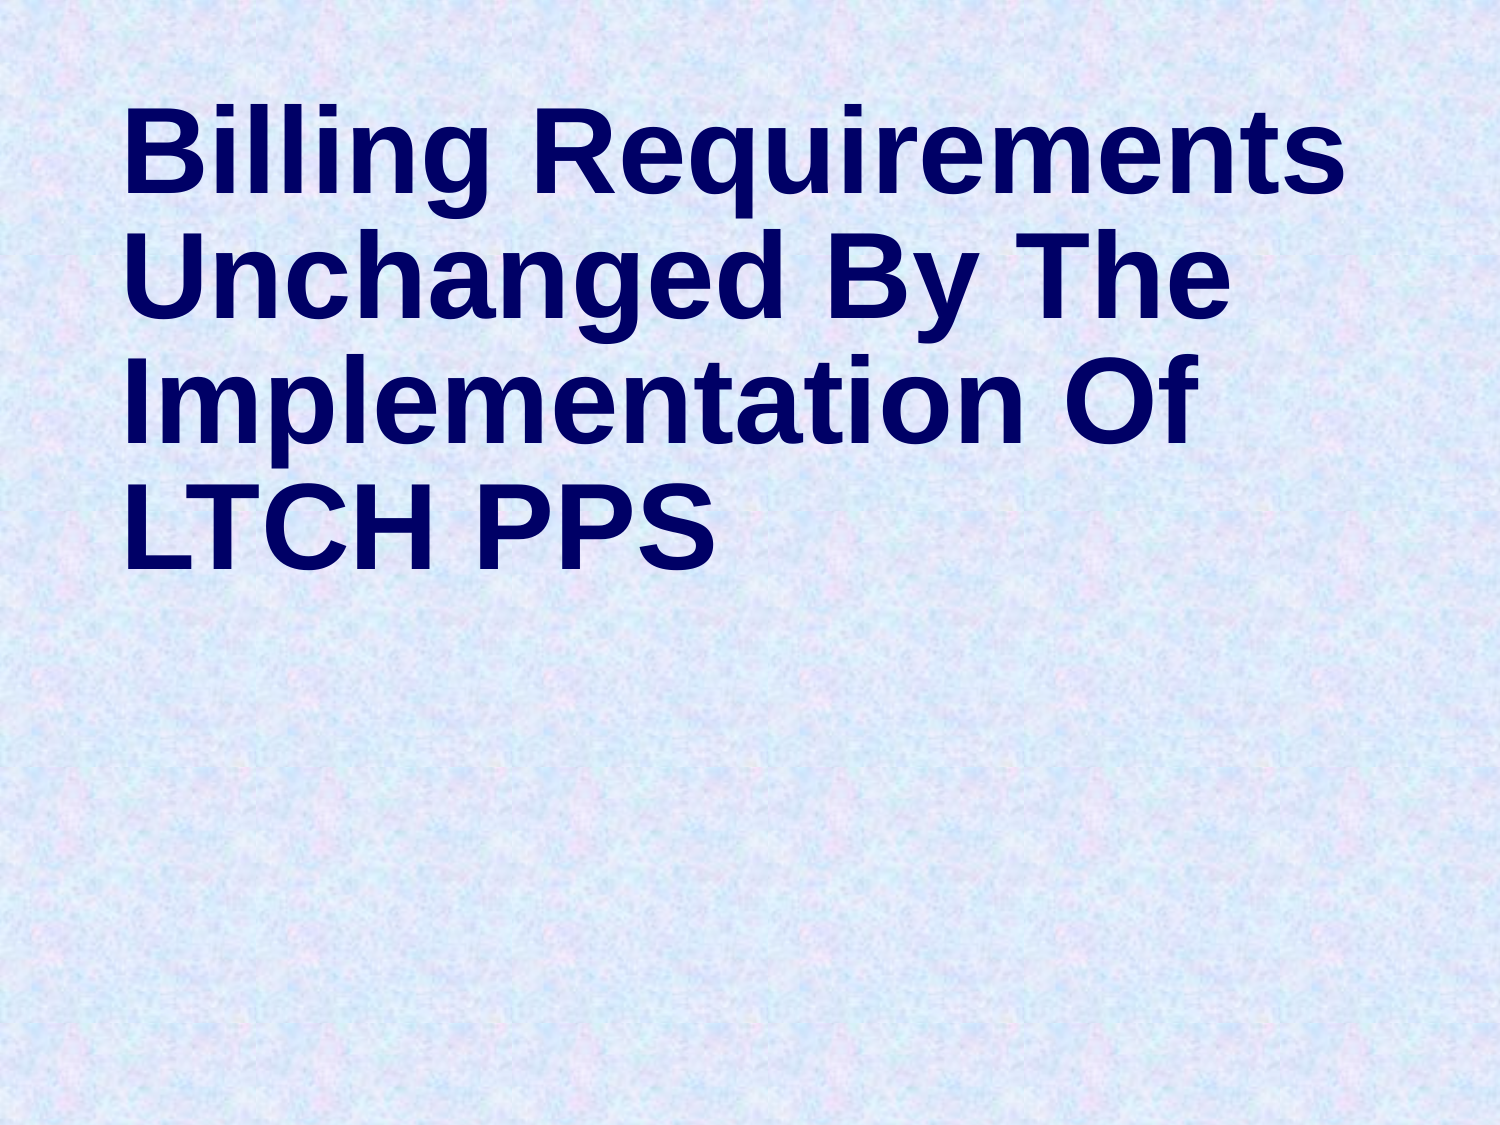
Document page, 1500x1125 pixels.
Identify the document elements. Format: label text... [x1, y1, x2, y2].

title Billing Requirements Unchanged By The Implementation Of LTCH PPS [105, 249, 1381, 438]
